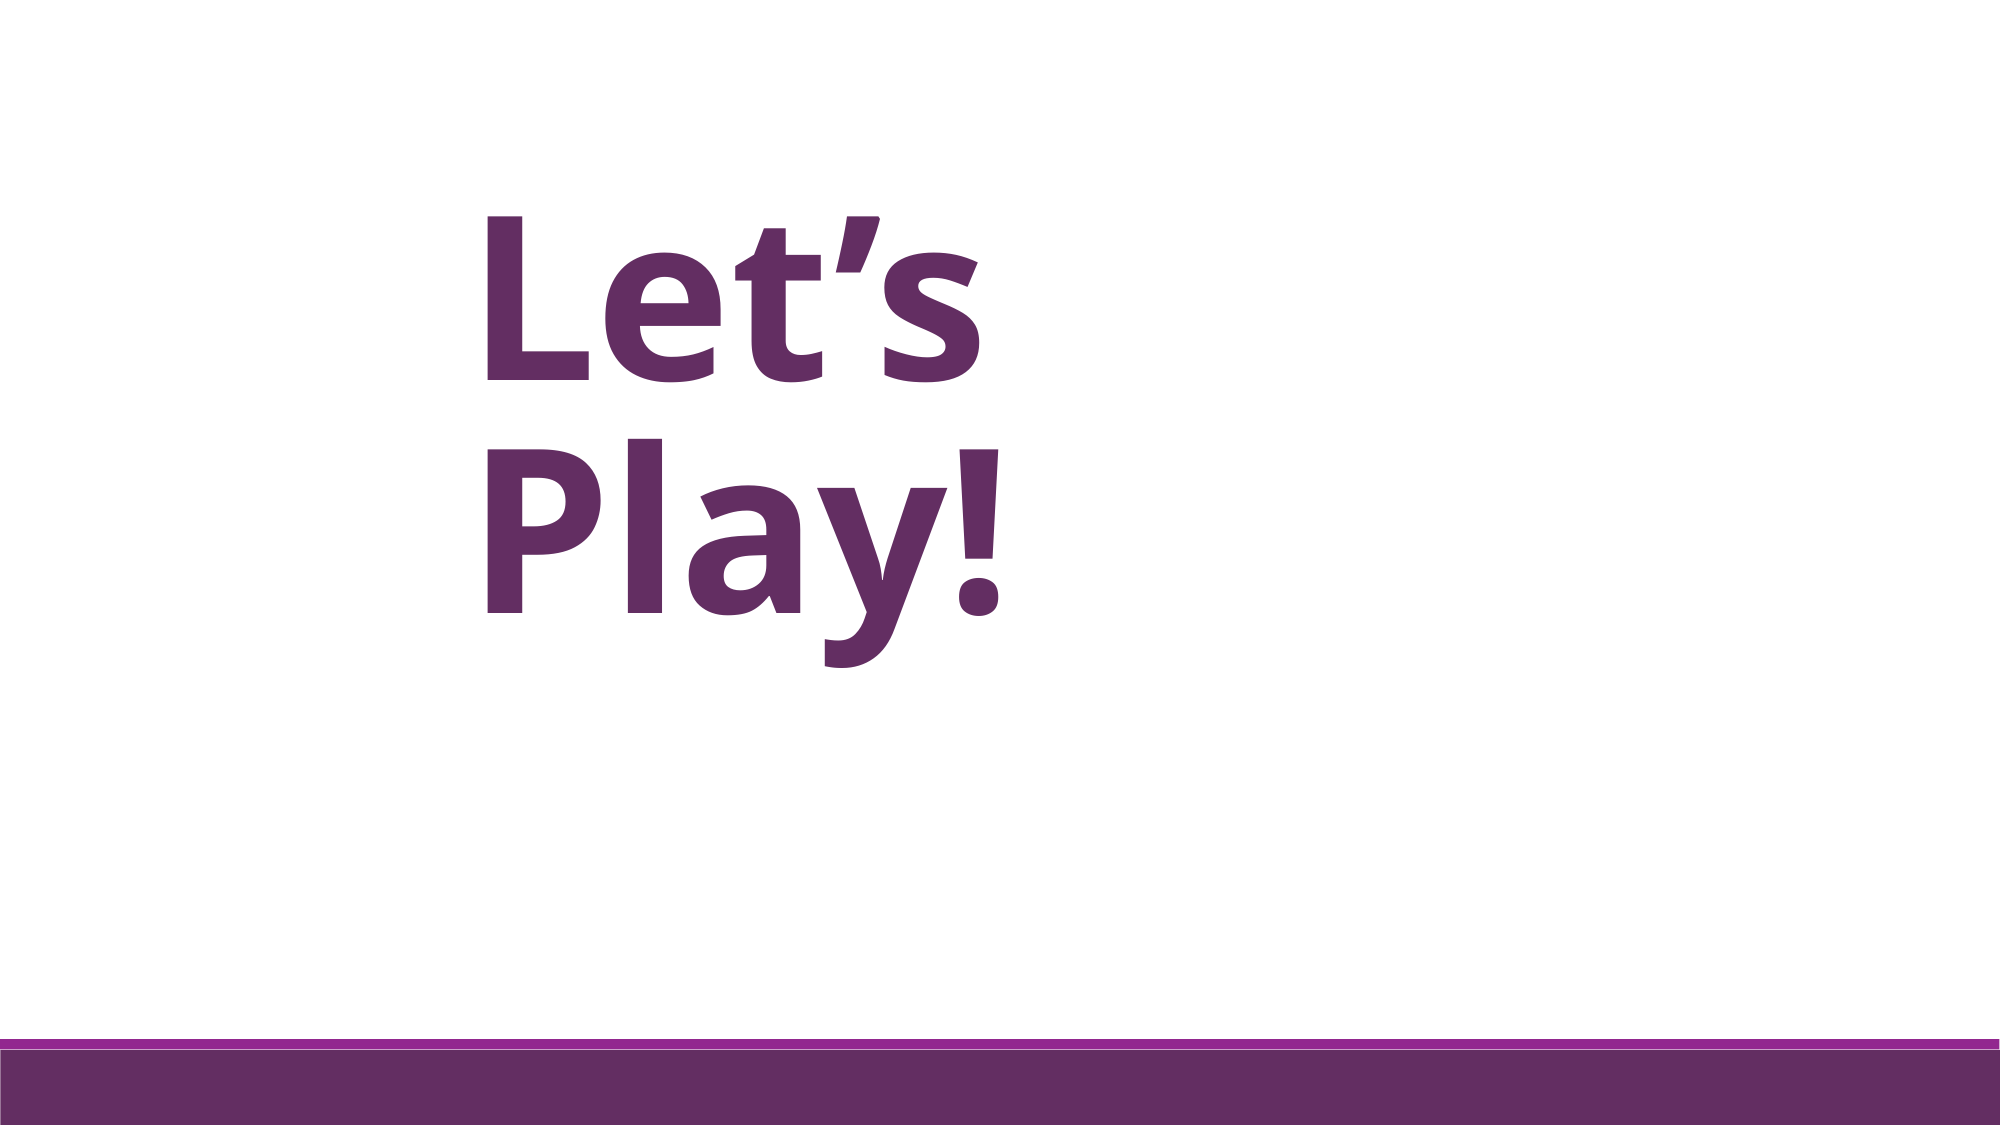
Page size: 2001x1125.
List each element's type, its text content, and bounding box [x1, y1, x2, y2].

text_box Let’s Play! [452, 430, 1543, 669]
